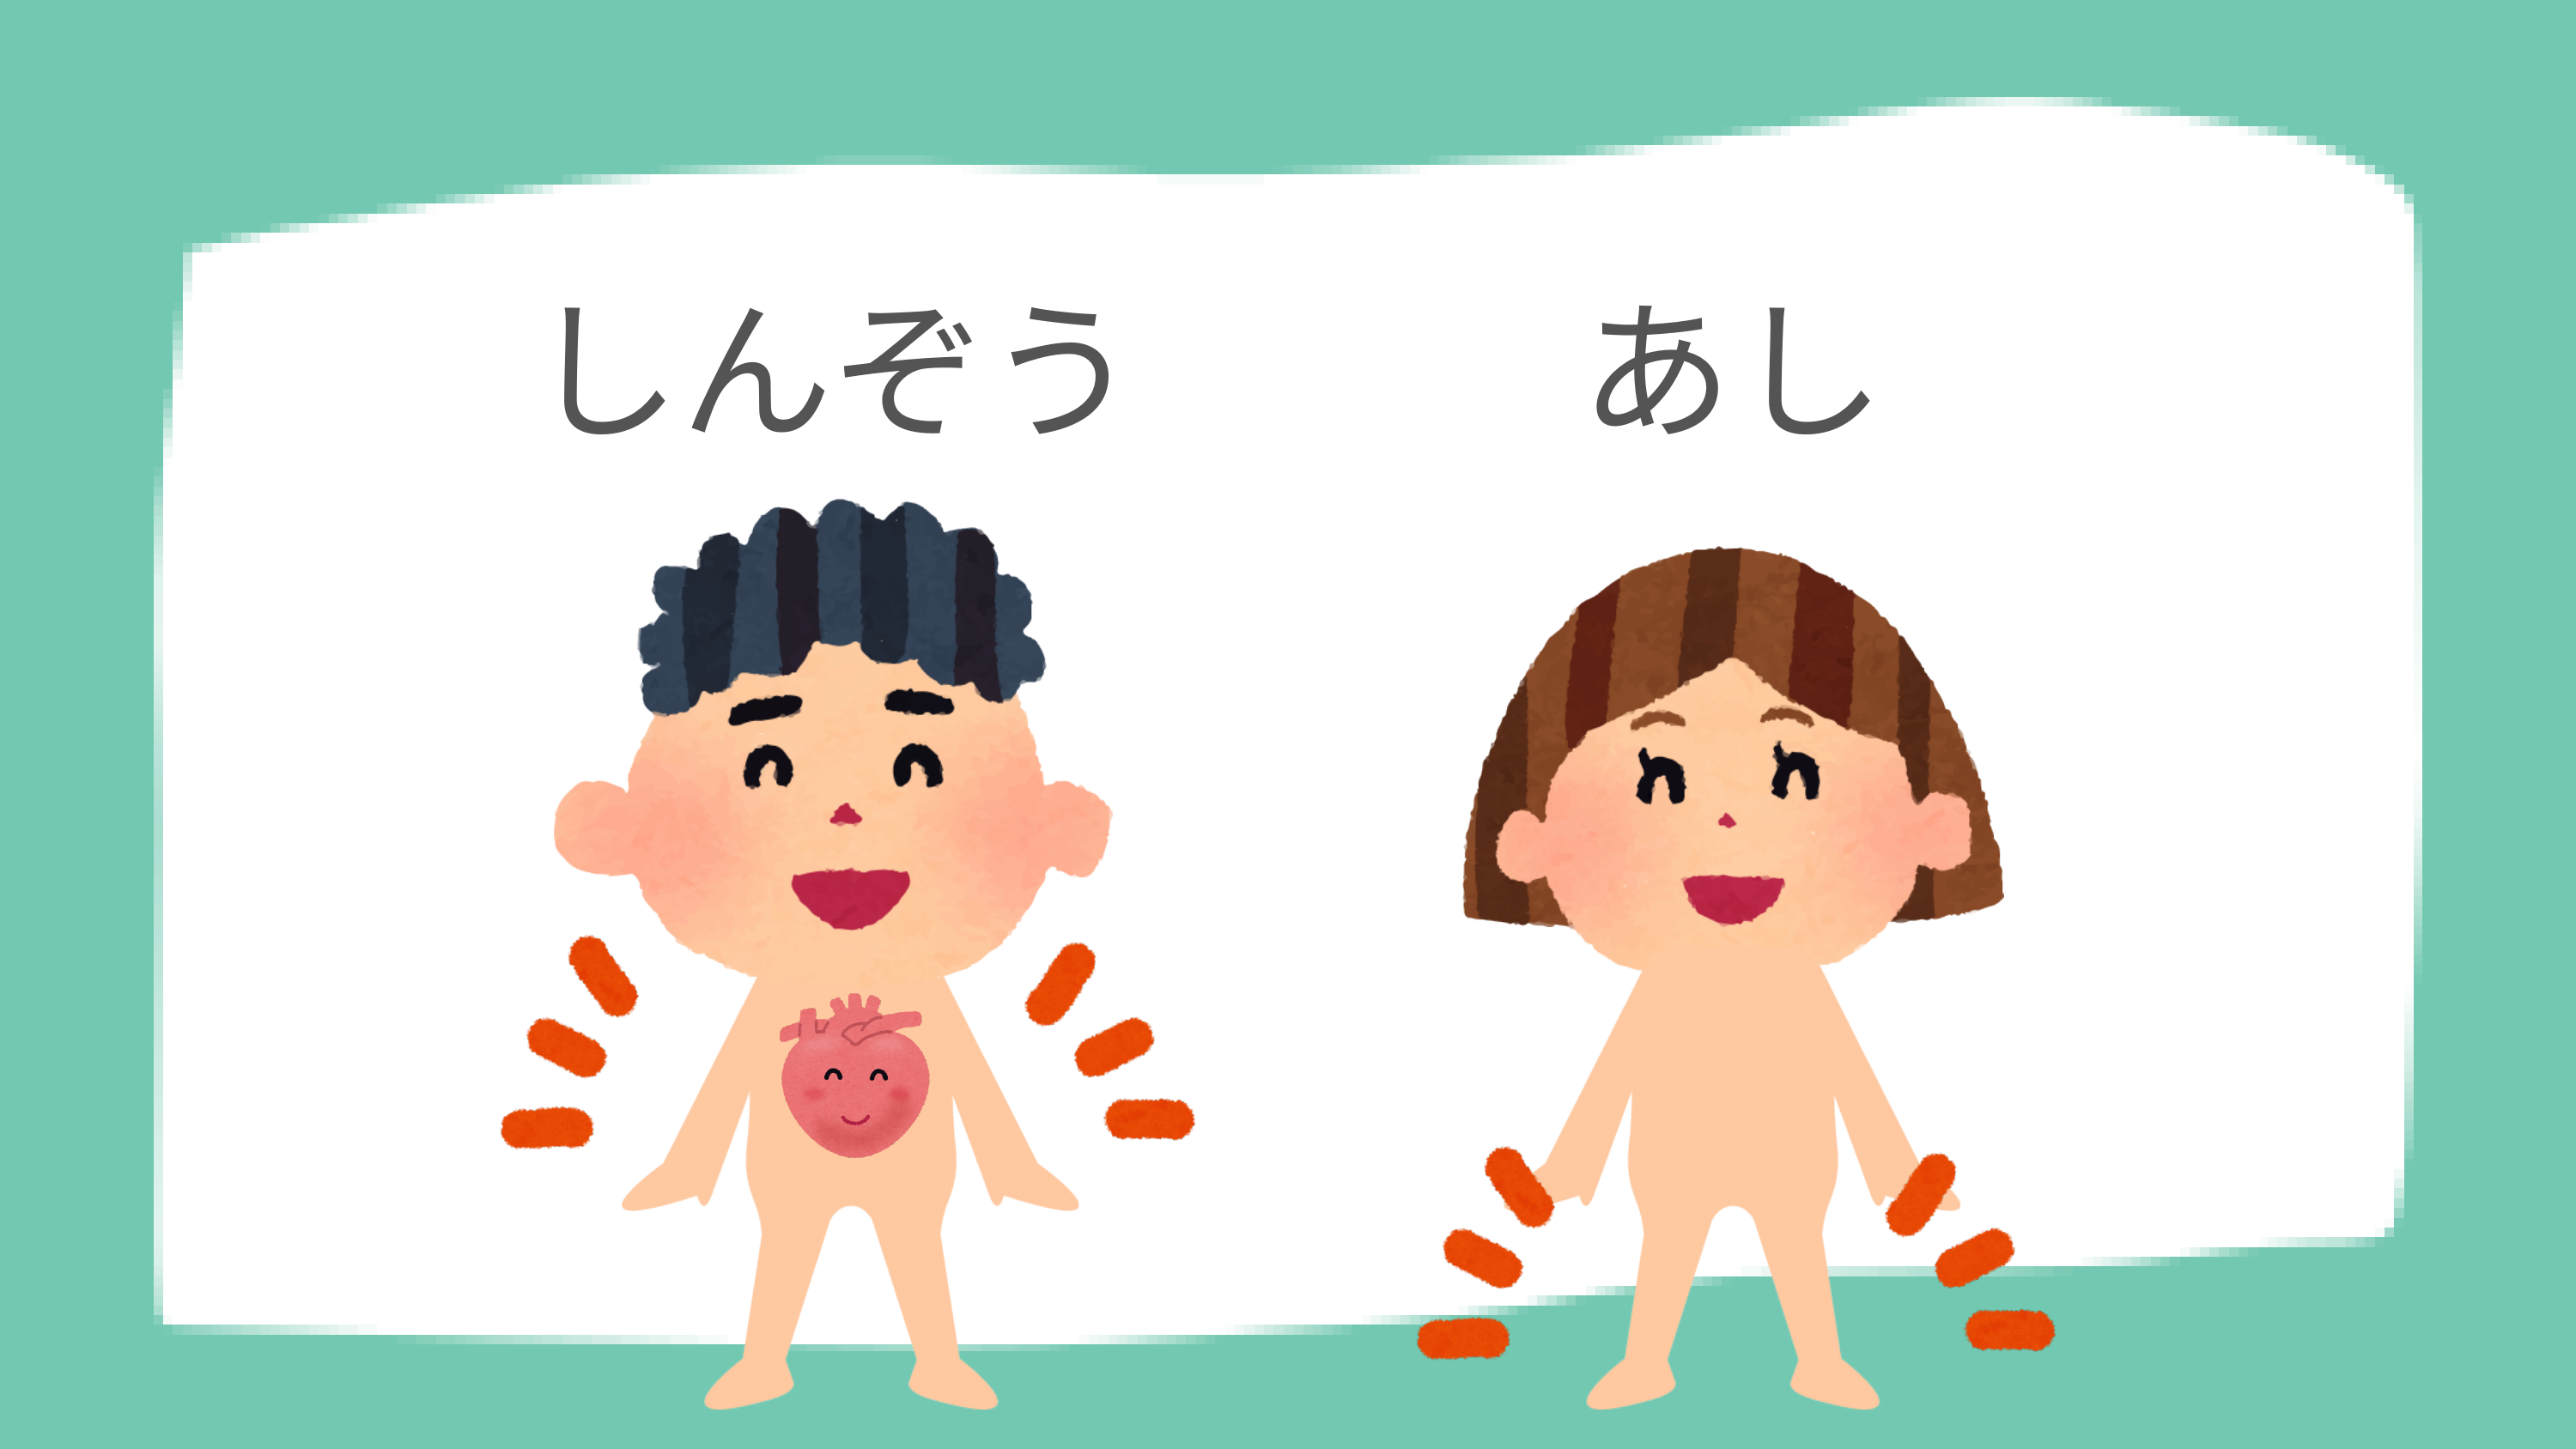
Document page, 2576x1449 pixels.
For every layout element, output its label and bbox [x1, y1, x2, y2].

picture [153, 97, 2423, 1449]
text_box [422, 222, 1258, 1216]
